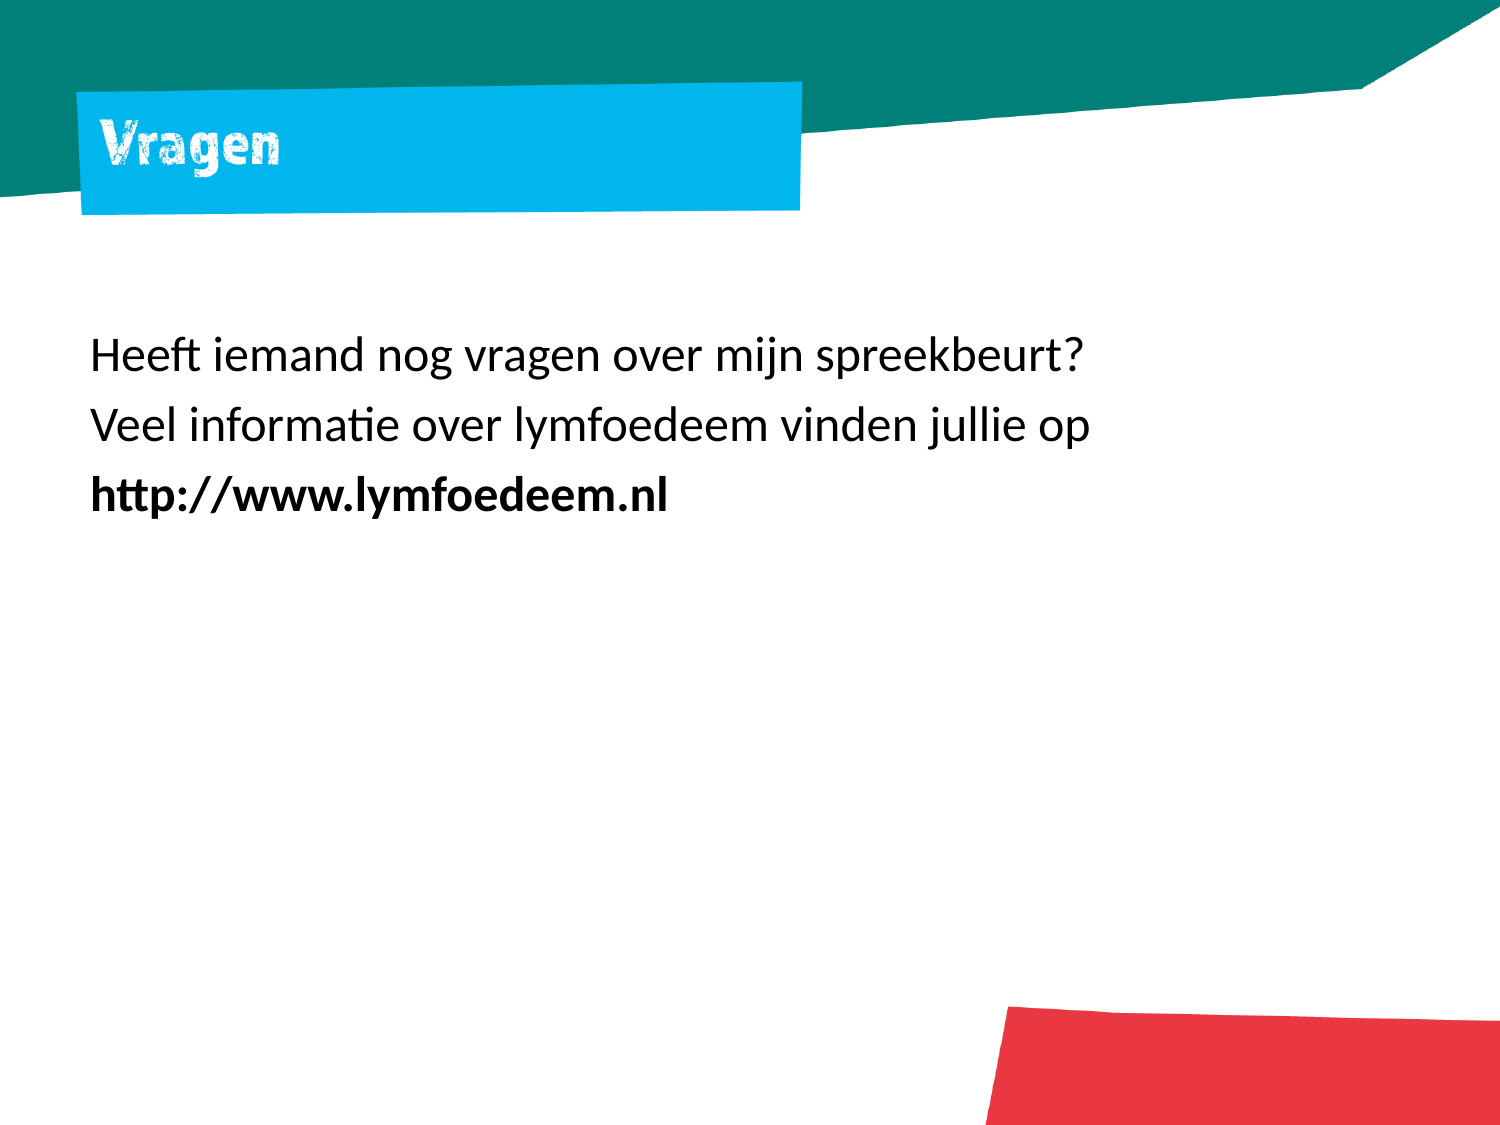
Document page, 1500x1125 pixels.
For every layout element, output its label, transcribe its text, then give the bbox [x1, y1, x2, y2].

picture [0, 0, 1500, 1125]
list Heeft iemand nog vragen over mijn spreekbeurt? Veel informatie over lymfoedeem vinden jullie op http://www.lymfoedeem.nl [75, 314, 1425, 1015]
